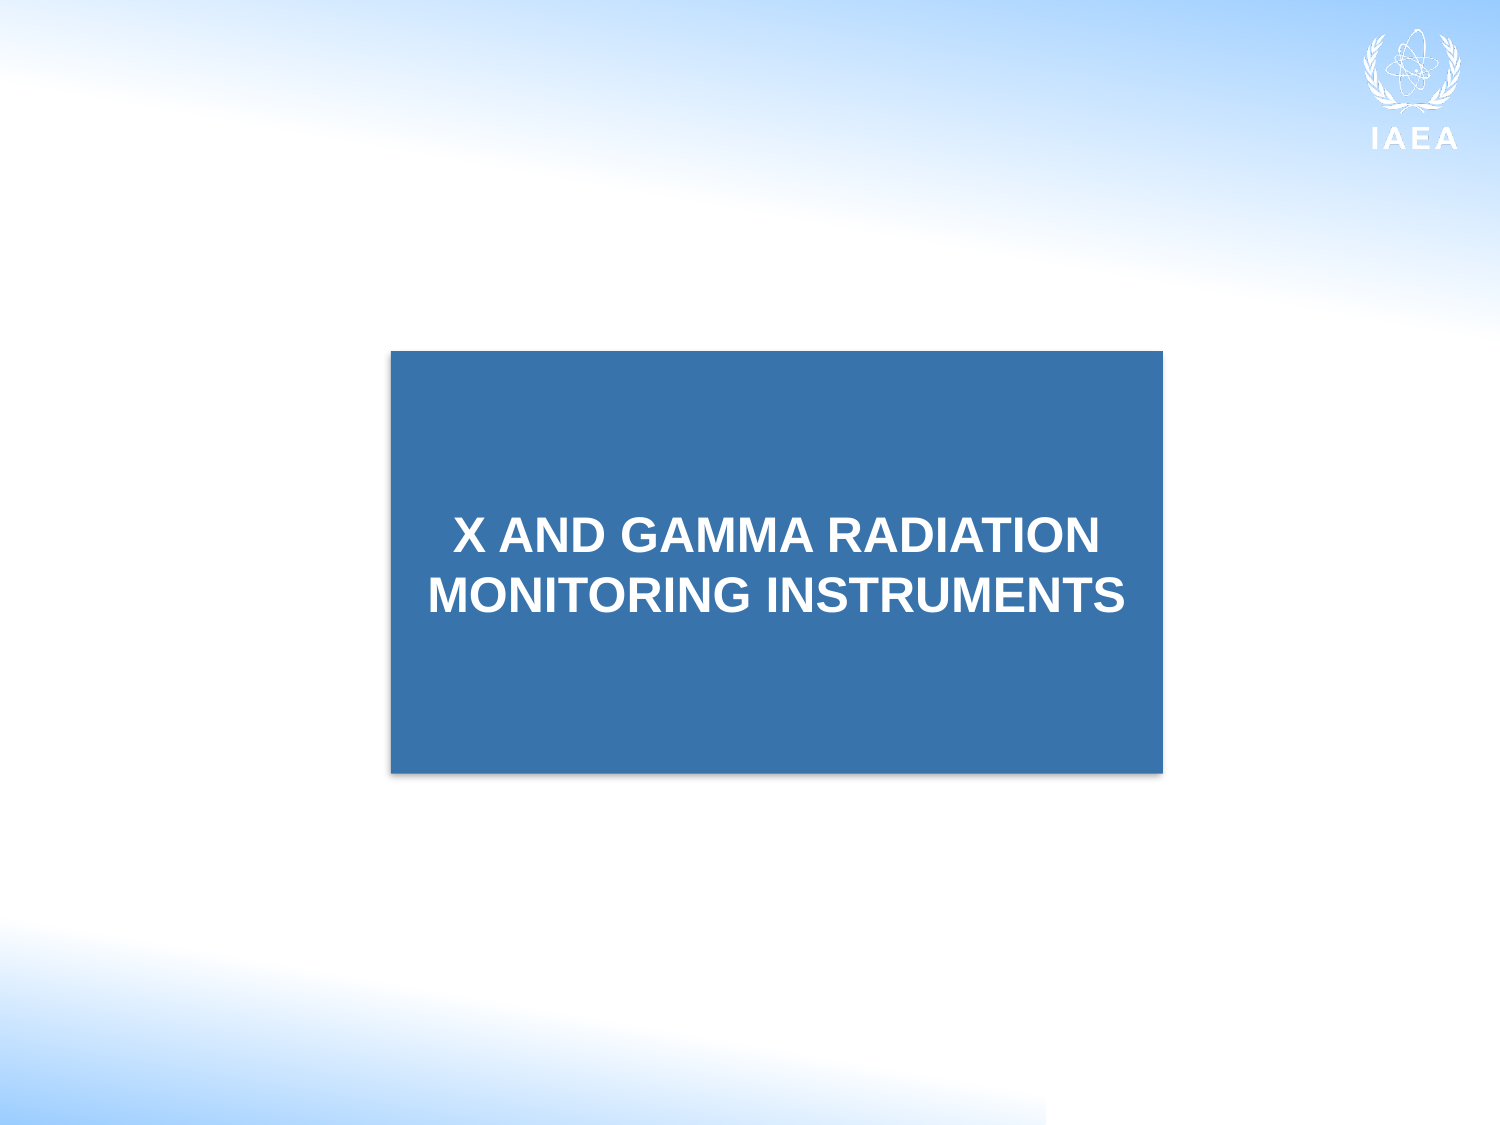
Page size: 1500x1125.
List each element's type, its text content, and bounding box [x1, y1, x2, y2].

text_box X AND GAMMA RADIATION MONITORING INSTRUMENTS [389, 349, 1165, 776]
picture [1363, 29, 1461, 149]
